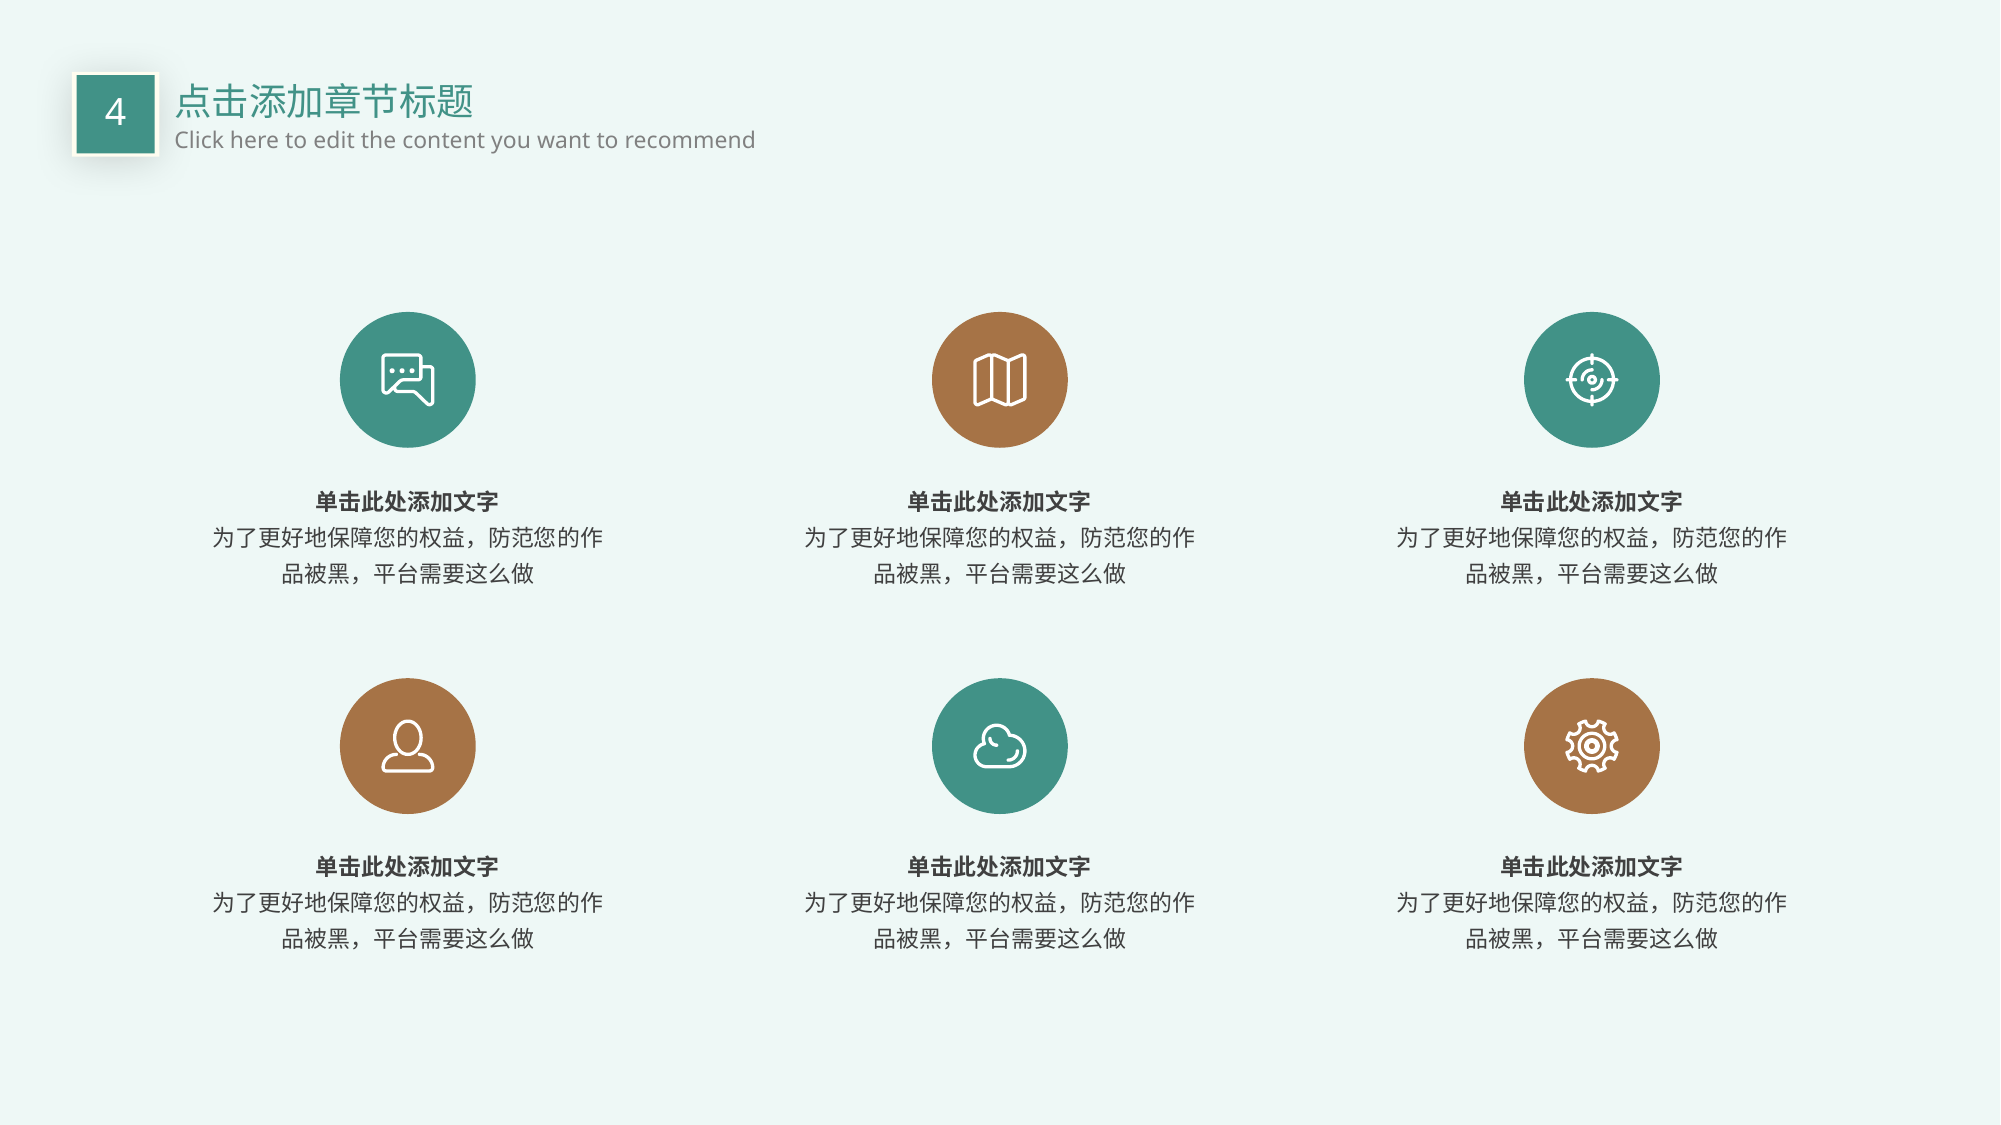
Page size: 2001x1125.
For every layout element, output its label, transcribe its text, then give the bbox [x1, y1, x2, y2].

text_box [1523, 677, 1661, 816]
text_box [1565, 719, 1619, 773]
text_box 单击此处添加文字 为了更好地保障您的权益，防范您的作品被黑，平台需要这么做 [189, 472, 626, 595]
text_box [338, 310, 477, 449]
text_box [381, 719, 435, 773]
text_box 单击此处添加文字 为了更好地保障您的权益，防范您的作品被黑，平台需要这么做 [782, 472, 1218, 595]
text_box [973, 723, 1027, 769]
text_box 单击此处添加文字 为了更好地保障您的权益，防范您的作品被黑，平台需要这么做 [189, 837, 626, 960]
text_box 单击此处添加文字 为了更好地保障您的权益，防范您的作品被黑，平台需要这么做 [782, 837, 1218, 960]
text_box [338, 677, 477, 816]
text_box [1565, 353, 1619, 407]
text_box [1523, 310, 1661, 449]
list Click here to edit the content you want to recommend [159, 121, 1454, 172]
list 点击添加章节标题 [159, 75, 1454, 121]
text_box 单击此处添加文字 为了更好地保障您的权益，防范您的作品被黑，平台需要这么做 [1374, 837, 1810, 960]
text_box [381, 353, 435, 407]
text_box [930, 310, 1069, 449]
text_box [973, 353, 1027, 407]
text_box [930, 677, 1069, 816]
text_box 单击此处添加文字 为了更好地保障您的权益，防范您的作品被黑，平台需要这么做 [1374, 472, 1810, 595]
